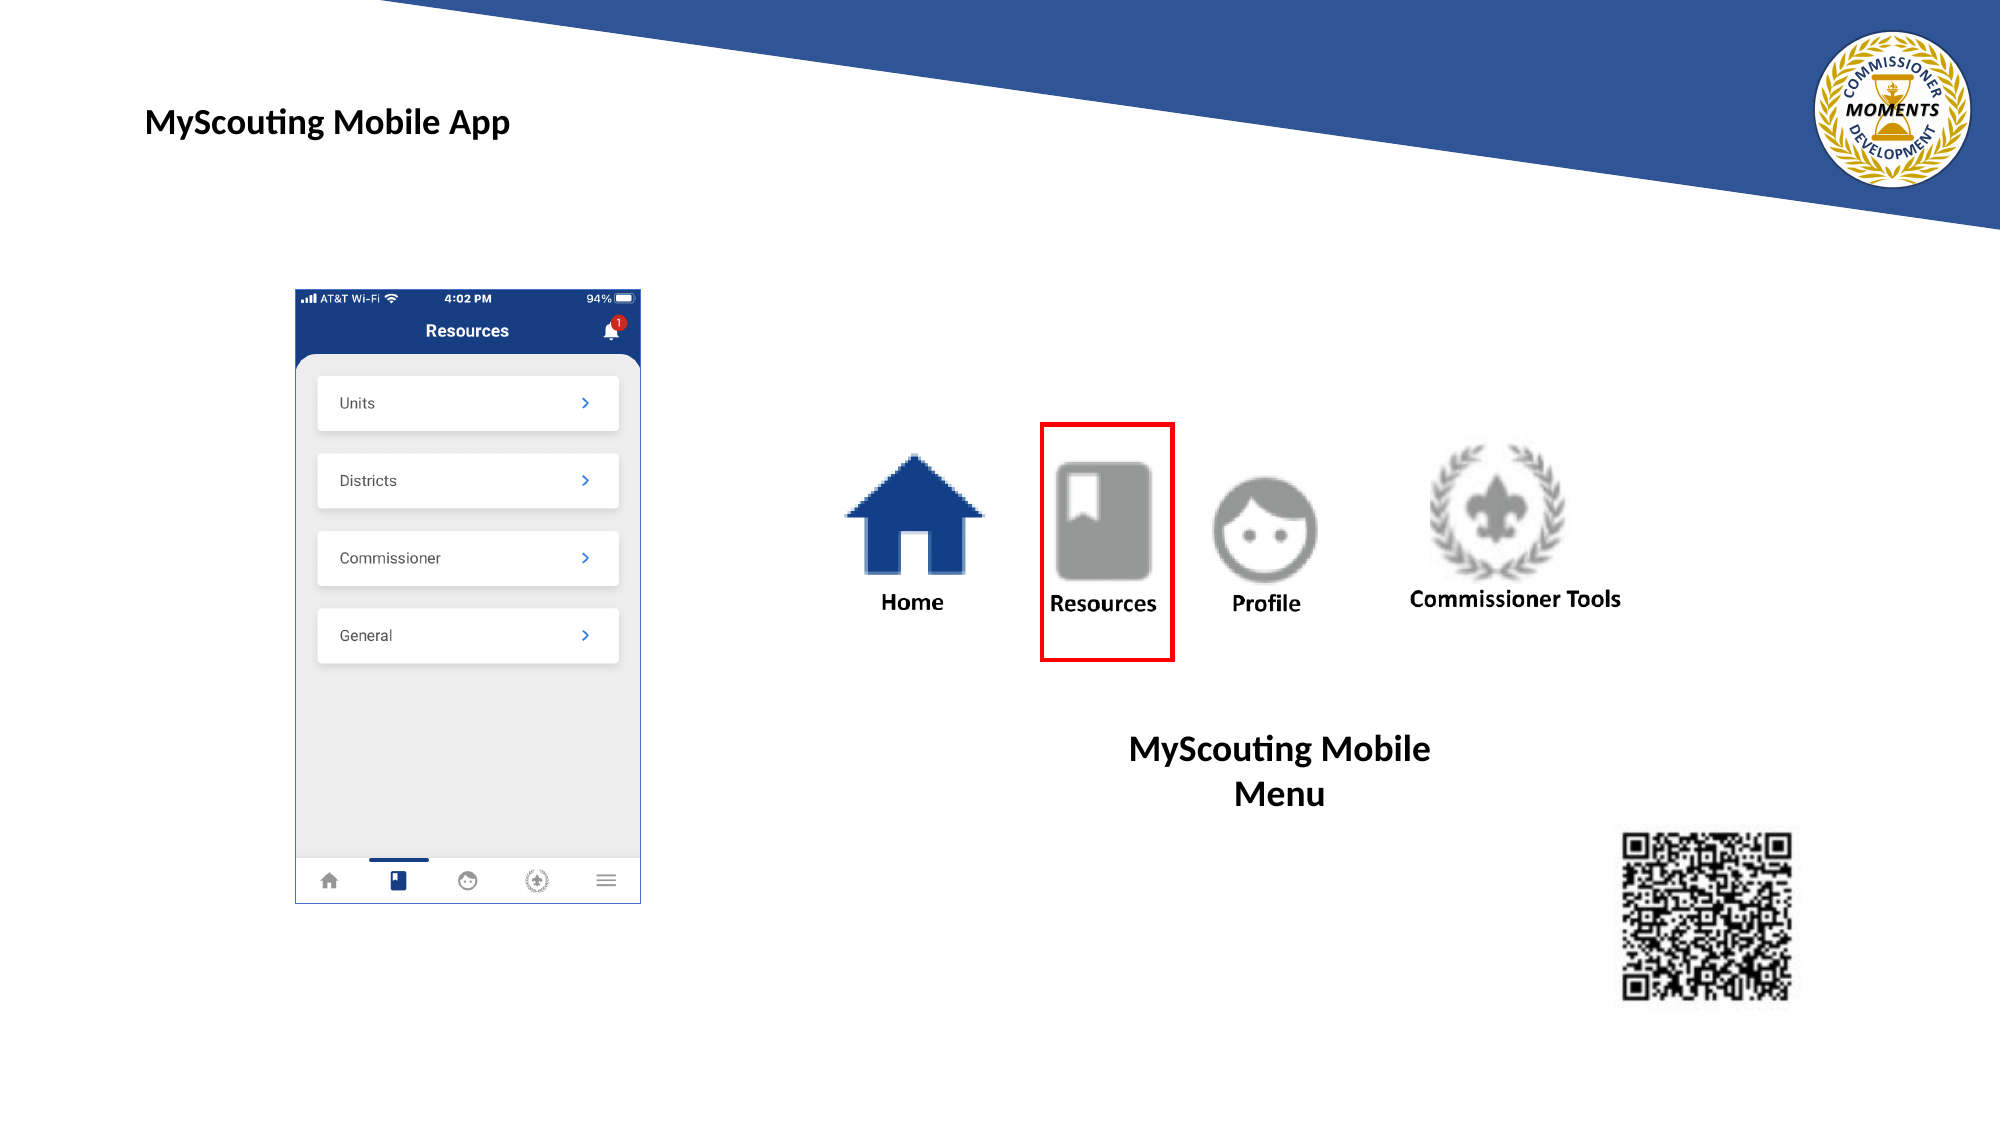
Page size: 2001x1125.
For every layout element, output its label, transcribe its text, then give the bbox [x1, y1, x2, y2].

picture [1614, 824, 1801, 1010]
text_box MyScouting Mobile Menu [1106, 725, 1453, 813]
picture [818, 358, 1662, 682]
picture [1813, 30, 1972, 189]
picture [295, 289, 641, 904]
title MyScouting Mobile App [129, 95, 1114, 151]
